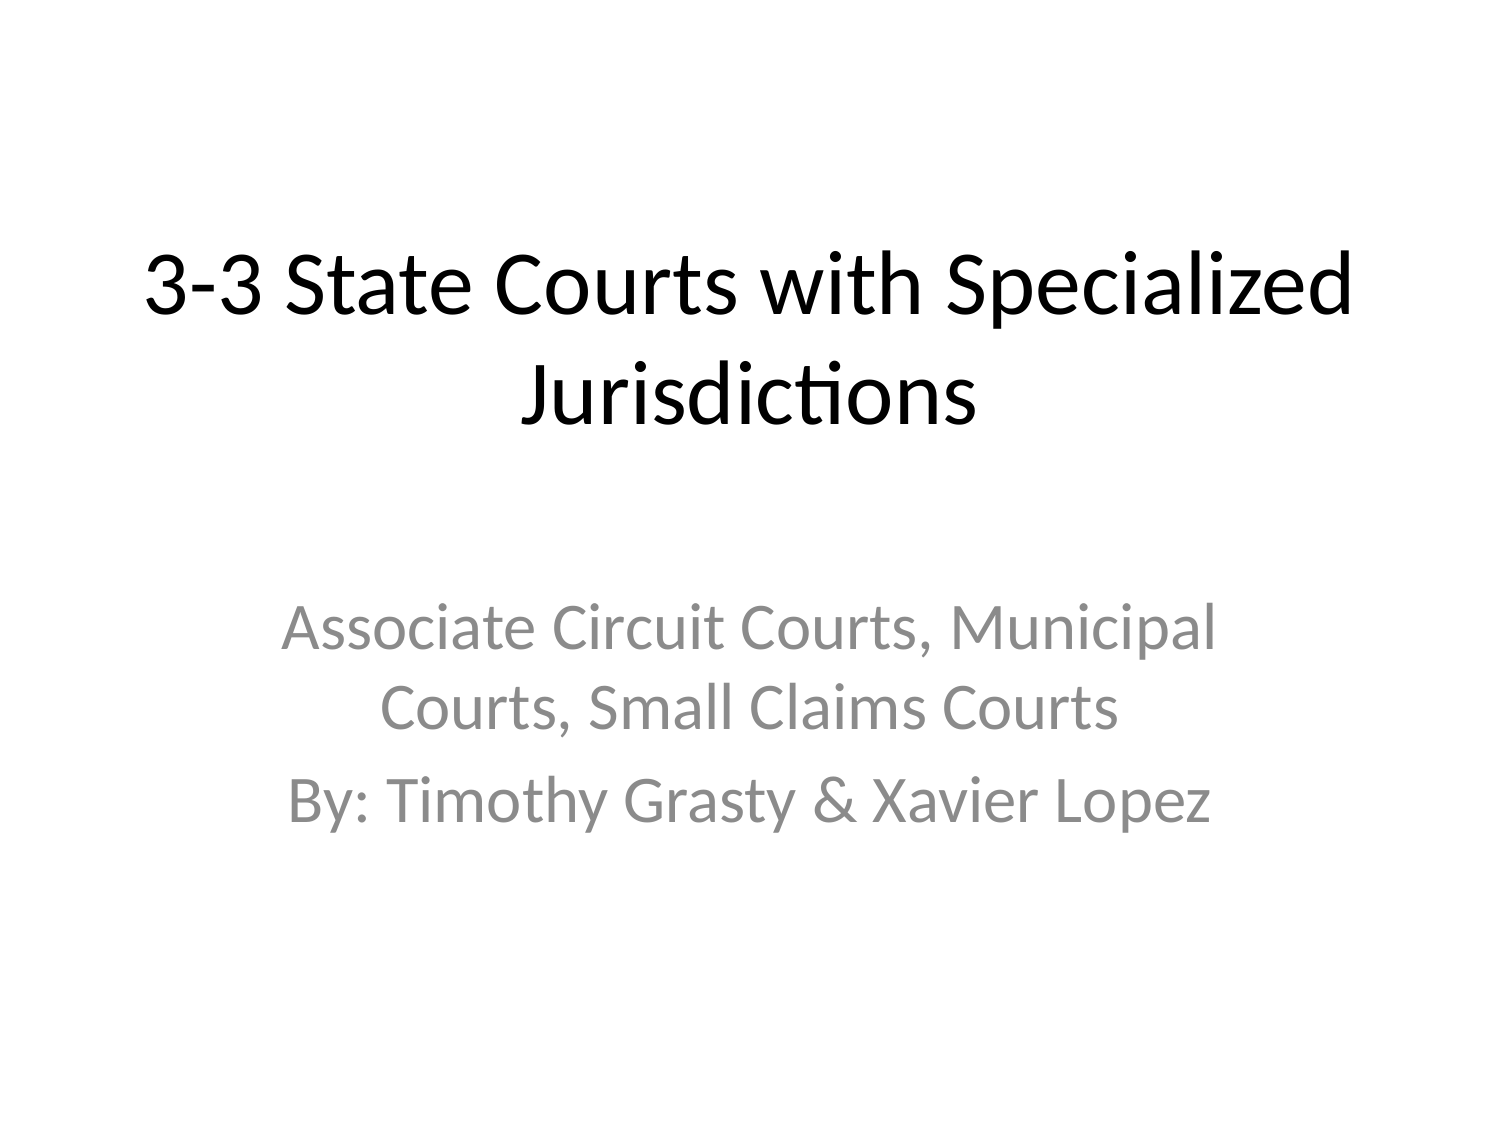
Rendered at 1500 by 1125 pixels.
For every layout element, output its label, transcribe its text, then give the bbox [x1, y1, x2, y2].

title 3-3 State Courts with Specialized Jurisdictions [112, 212, 1388, 454]
subtitle Associate Circuit Courts, Municipal Courts, Small Claims Courts By: Timothy Grasty & Xavier Lopez [225, 575, 1275, 863]
